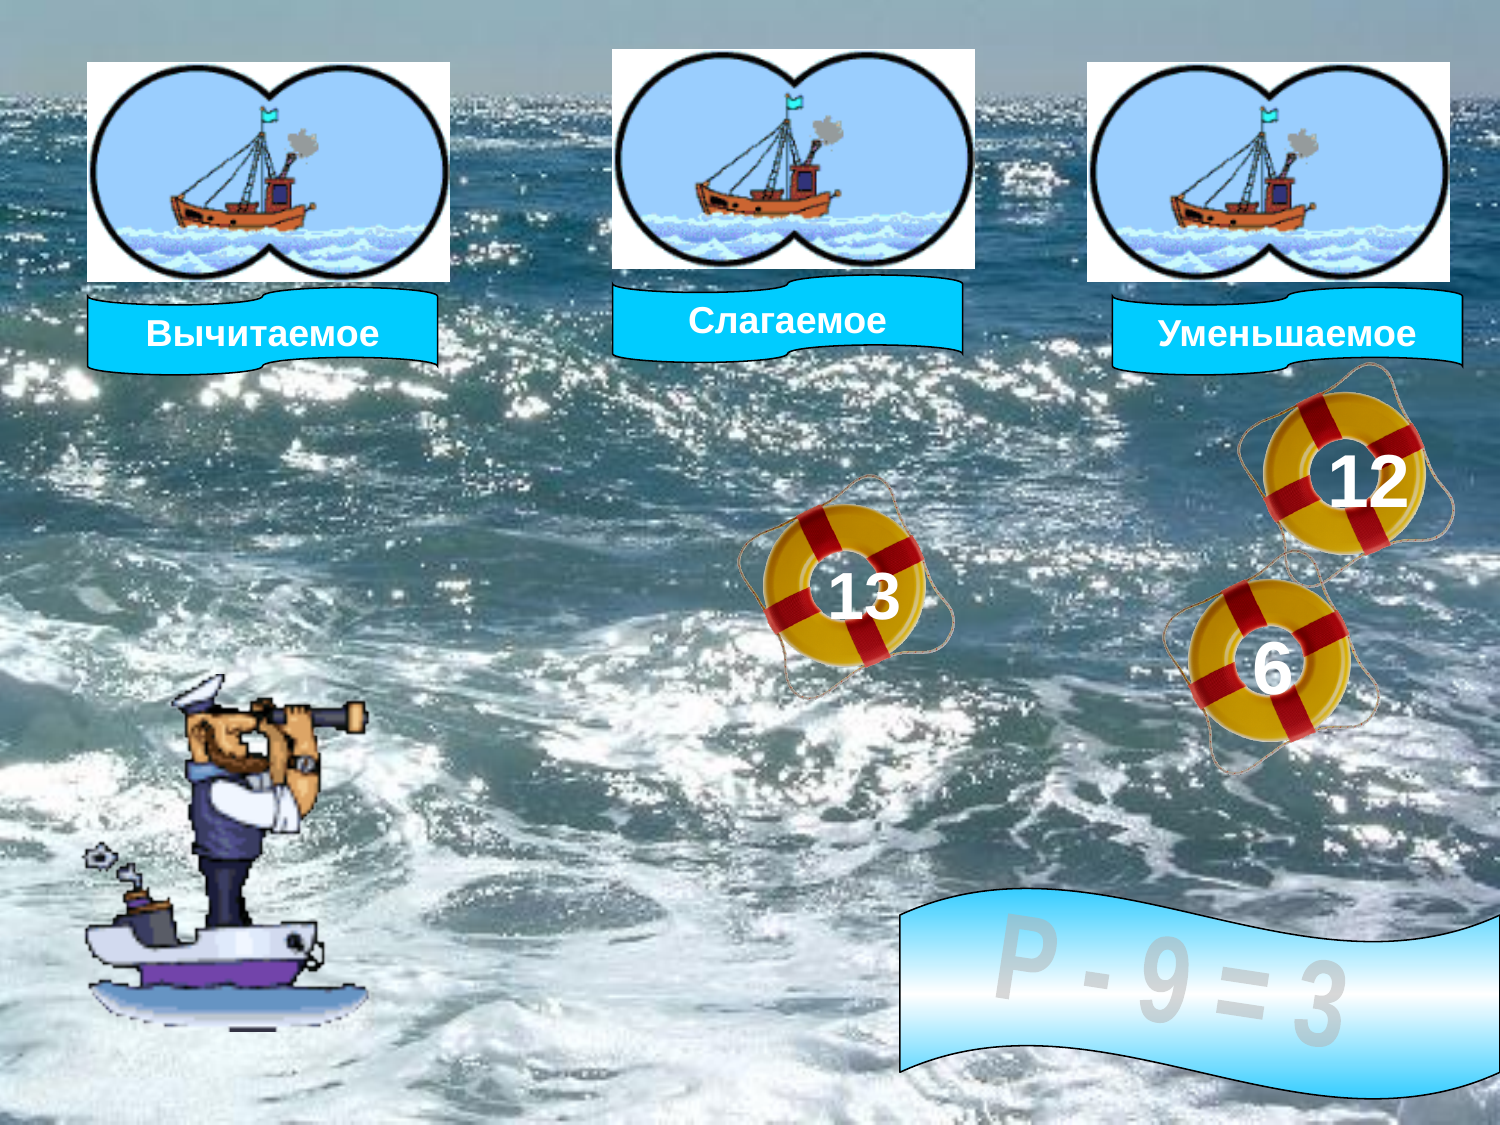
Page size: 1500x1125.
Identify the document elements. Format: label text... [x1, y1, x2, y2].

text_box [1237, 362, 1456, 588]
text_box Слагаемое [612, 279, 963, 363]
text_box Вычитаемое [87, 291, 438, 375]
text_box [899, 888, 1500, 1099]
picture [0, 0, 1500, 1125]
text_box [737, 474, 956, 701]
text_box Уменьшаемое [1112, 291, 1463, 375]
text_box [1162, 549, 1381, 776]
